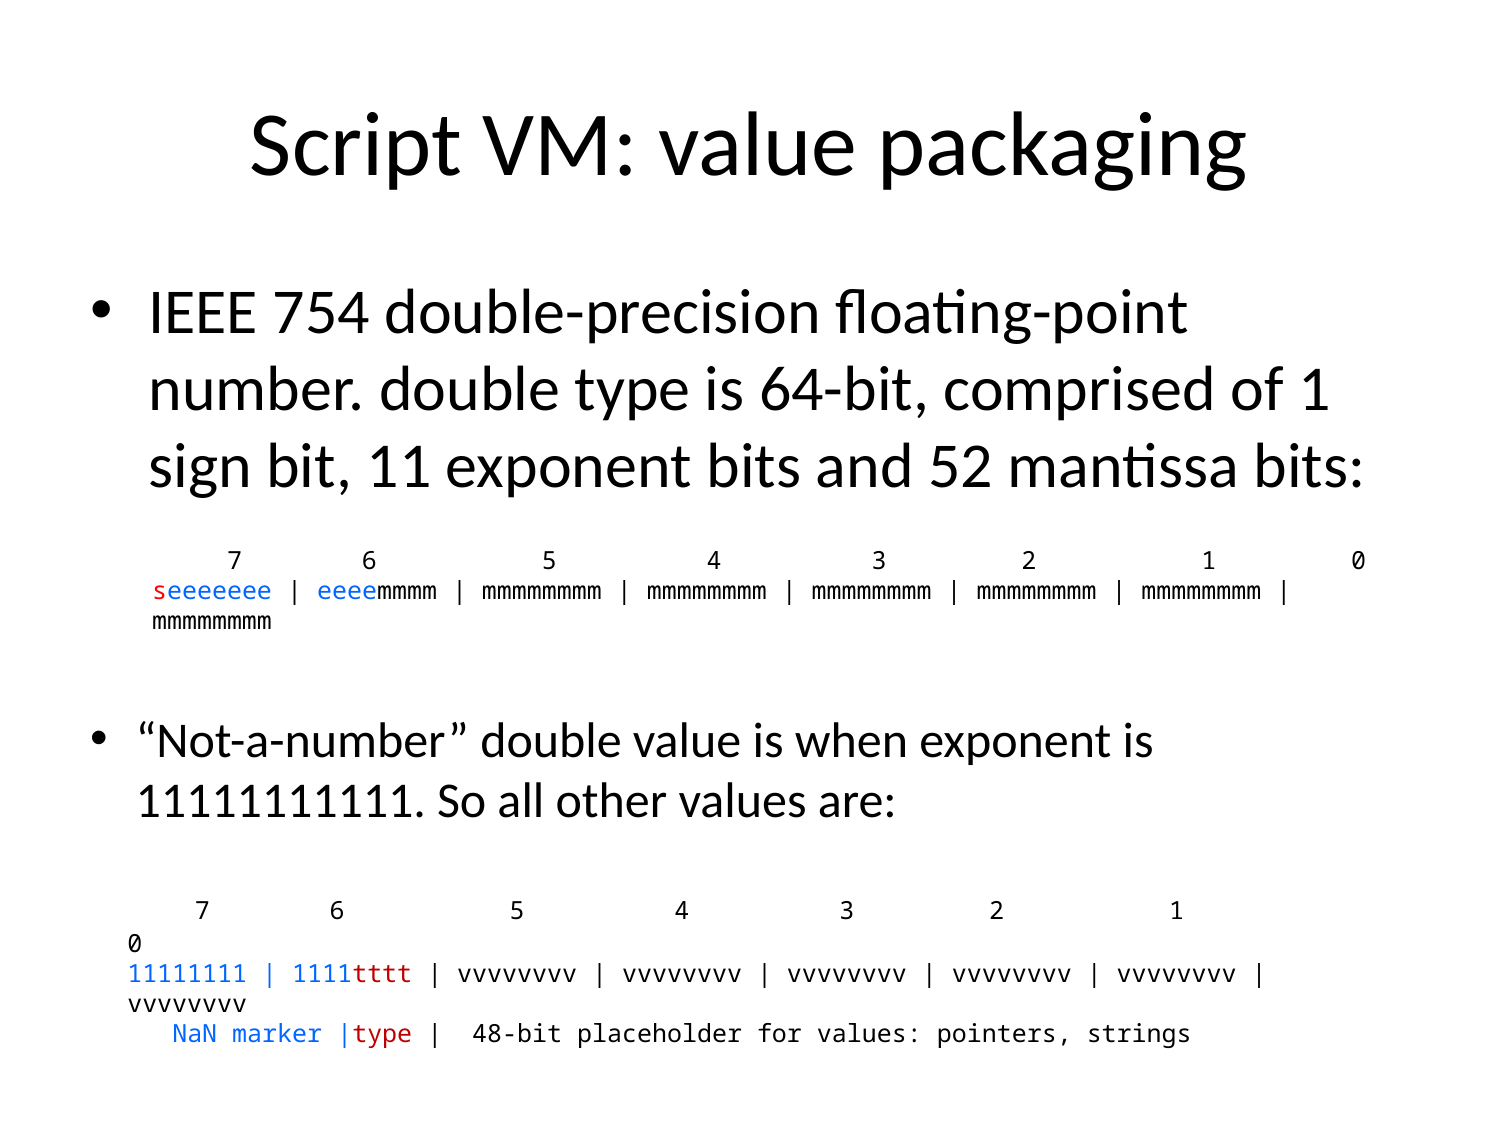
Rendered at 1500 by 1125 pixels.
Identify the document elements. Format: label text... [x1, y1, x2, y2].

list IEEE 754 double-precision floating-point number. double type is 64-bit, comprised of 1 sign bit, 11 exponent bits and 52 mantissa bits: [75, 262, 1425, 513]
title Script VM: value packaging [75, 45, 1425, 233]
text_box “Not-a-number” double value is when exponent is 11111111111. So all other values are: [74, 699, 1425, 838]
text_box 7 6 5 4 3 2 1 0 seeeeeee | eeeemmmm | mmmmmmmm | mmmmmmmm | mmmmmmmm | mmmmmmmm | mmmmmmmm | mmmmmmmm [137, 537, 1425, 643]
text_box 7 6 5 4 3 2 1 0 11111111 | 1111tttt | vvvvvvvv | vvvvvvvv | vvvvvvvv | vvvvvvvv | vvvvvvvv | vvvvvvvv NaN marker |type | 48-bit placeholder for values: pointers, strings [112, 874, 1338, 1055]
